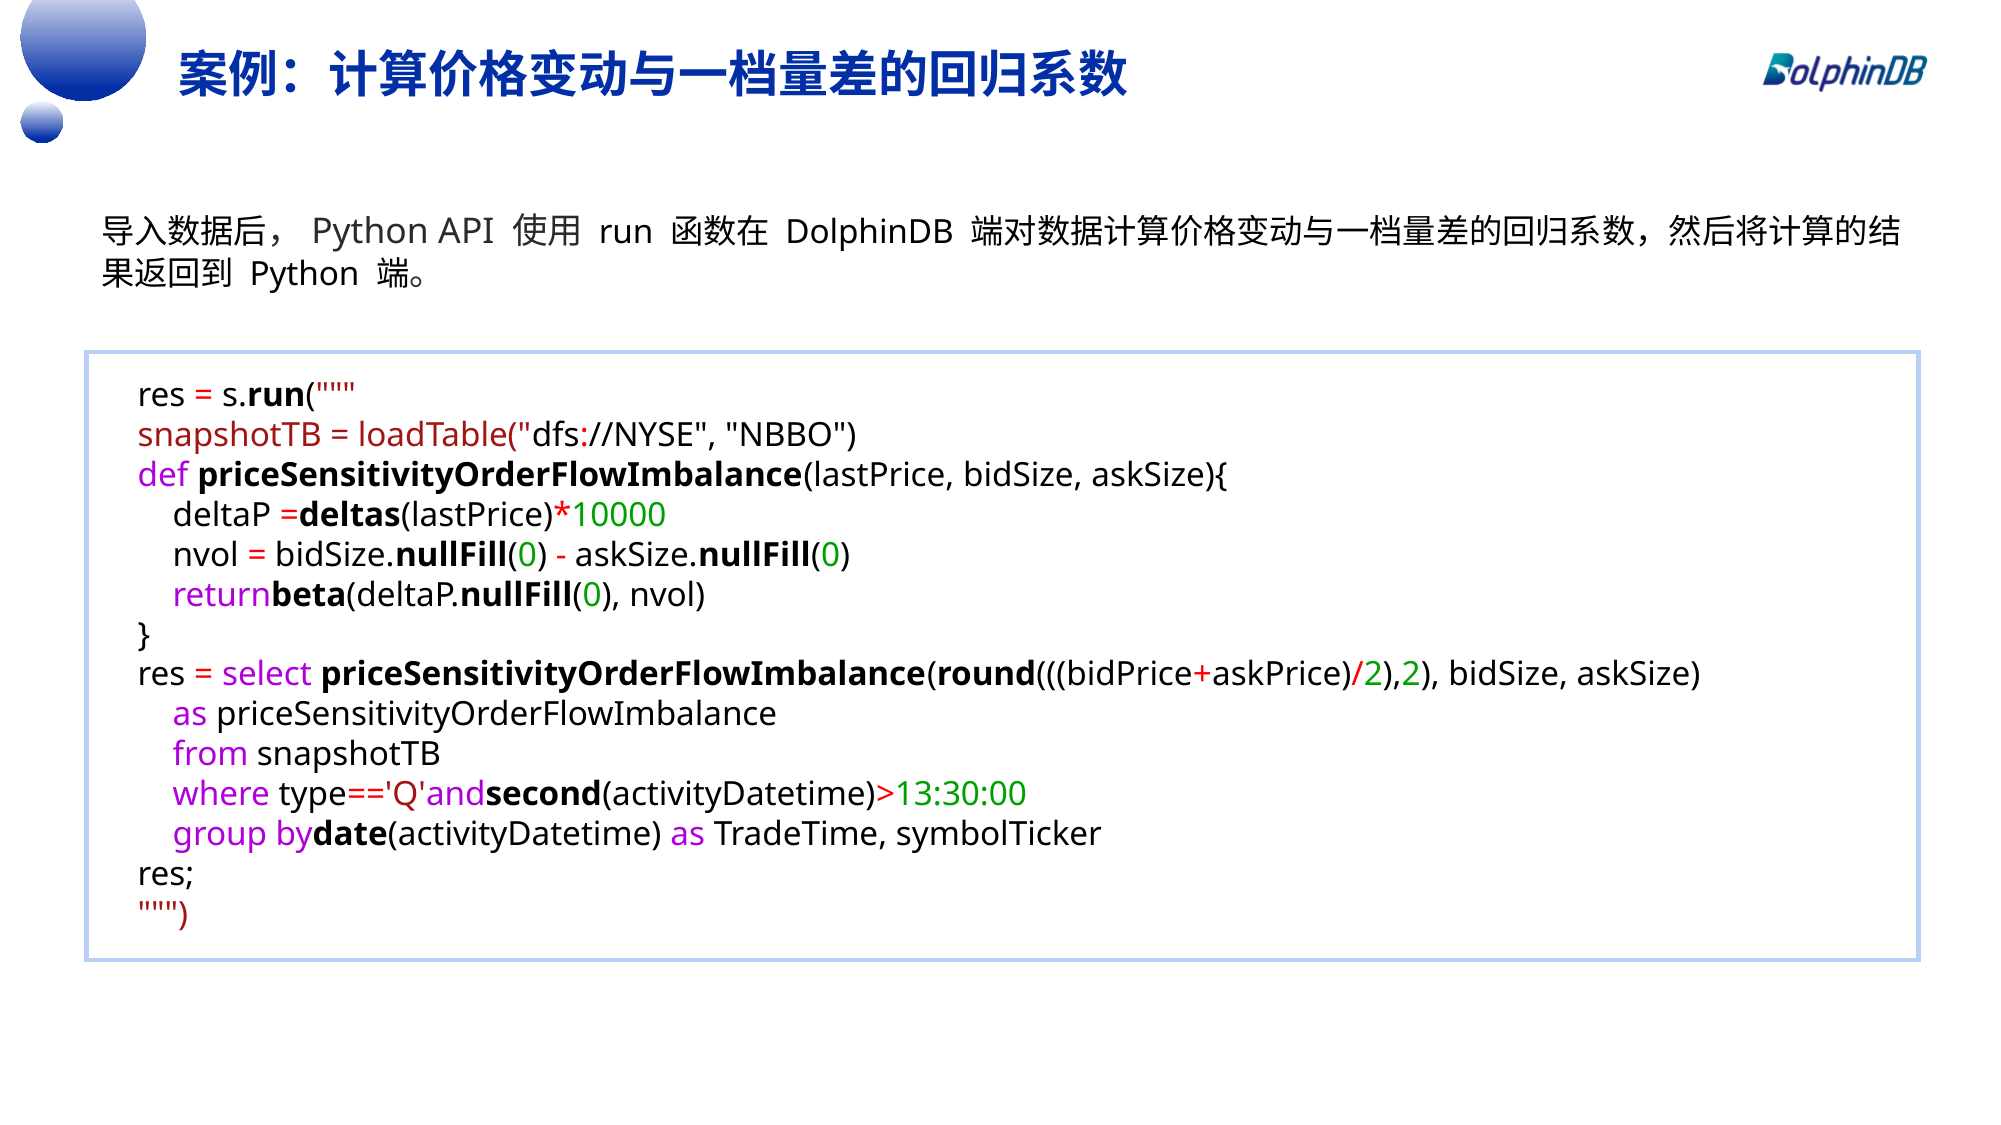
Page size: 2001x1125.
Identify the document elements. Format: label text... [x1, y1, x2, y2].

text_box [85, 351, 1920, 961]
text_box [19, 99, 64, 144]
text_box 导入数据后，Python API 使用 run 函数在 DolphinDB 端对数据计算价格变动与一档量差的回归系数，然后将计算的结果返回到 Python 端。 [86, 200, 1919, 301]
text_box res = s.run(""" snapshotTB = loadTable("dfs://NYSE", "NBBO") def priceSensitivityOrderFlowImbalance(lastPrice, bidSize, askSize){ deltaP =deltas(lastPrice)*10000 nvol = bidSize.nullFill(0) - askSize.nullFill(0) returnbeta(deltaP.nullFill(0), nvol) } res = select priceSensitivityOrderFlowImbalance(round(((bidPrice+askPrice)/2),2), bidSize, askSize) as priceSensitivityOrderFlowImbalance from snapshotTB where type=='Q'andsecond(activityDatetime)>13:30:00 group bydate(activityDatetime) as TradeTime, symbolTicker res; """) [122, 365, 1864, 940]
text_box 案例：计算价格变动与一档量差的回归系数 [163, 35, 1545, 110]
text_box [19, 0, 147, 102]
picture [1755, 47, 1929, 93]
